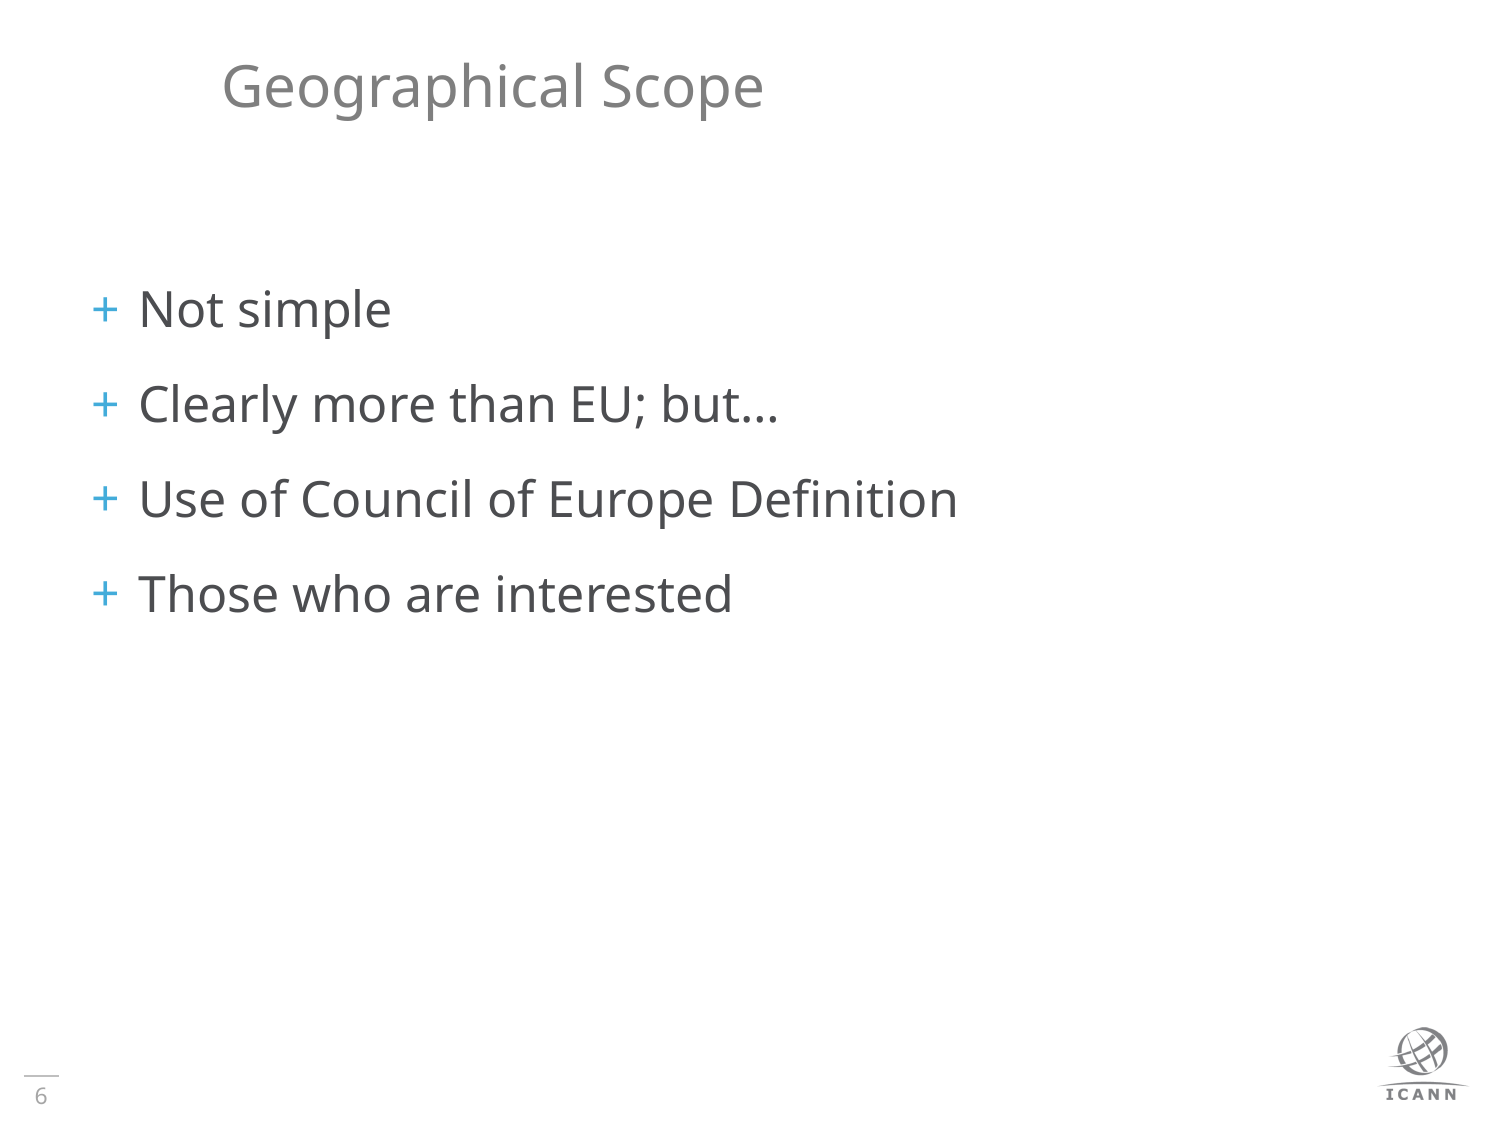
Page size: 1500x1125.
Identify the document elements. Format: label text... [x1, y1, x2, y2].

list Not simple Clearly more than EU; but… Use of Council of Europe Definition Those who are interested [76, 270, 1288, 902]
title Geographical Scope [206, 55, 1188, 209]
picture [1377, 1027, 1470, 1100]
